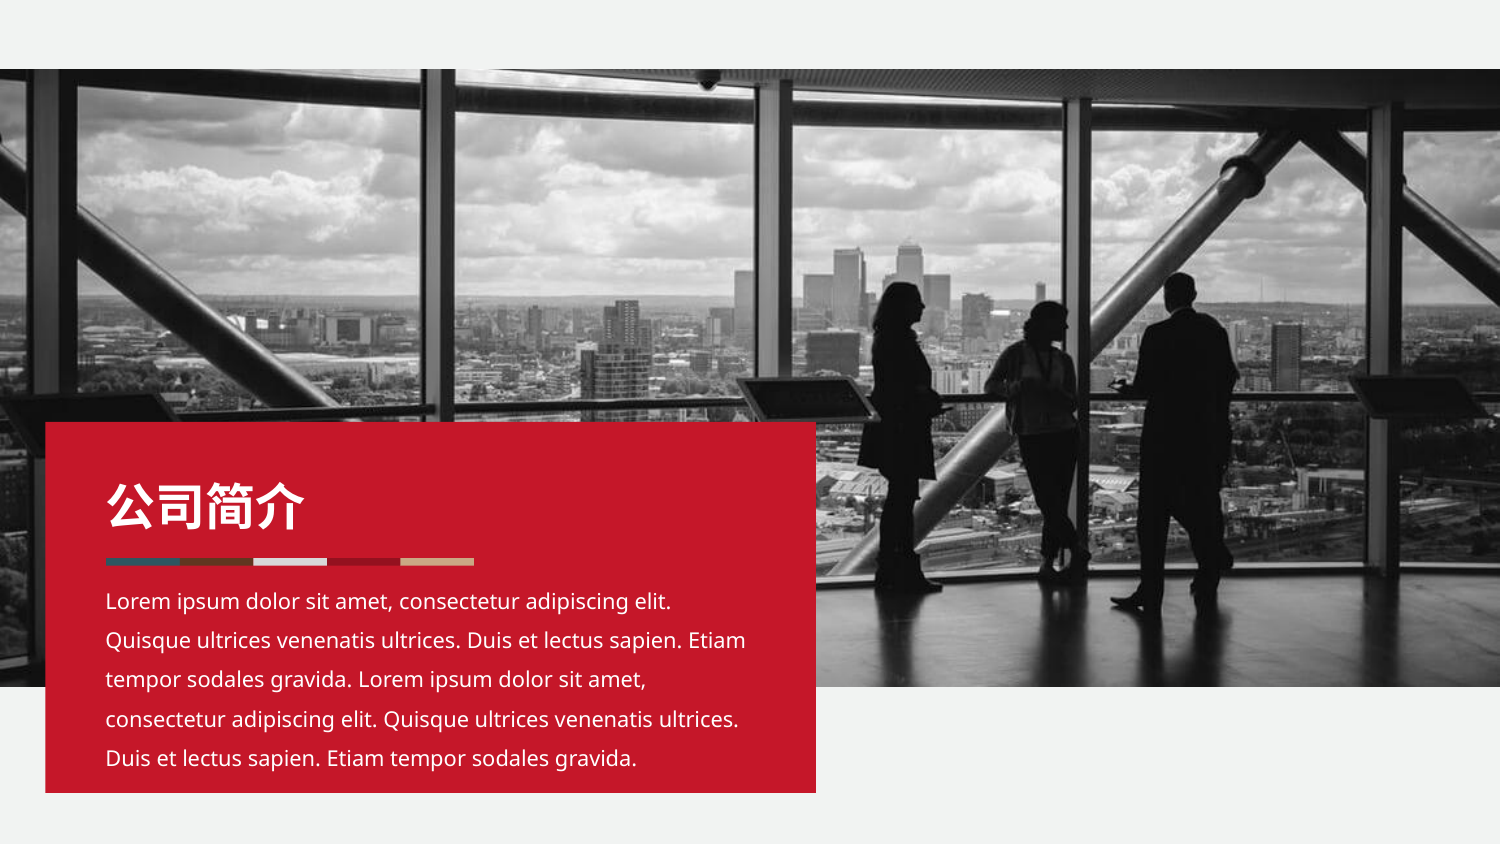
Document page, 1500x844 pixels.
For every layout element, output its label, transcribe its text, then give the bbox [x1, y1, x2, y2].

text_box [44, 688, 817, 794]
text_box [106, 558, 474, 566]
text_box Lorem ipsum dolor sit amet, consectetur adipiscing elit. Quisque ultrices venenatis ultrices. Duis et lectus sapien. Etiam tempor sodales gravida. Lorem ipsum dolor sit amet, consectetur adipiscing elit. Quisque ultrices venenatis ultrices. Duis et lectus sapien. Etiam tempor sodales gravida. [90, 688, 771, 779]
picture [0, 69, 1500, 688]
